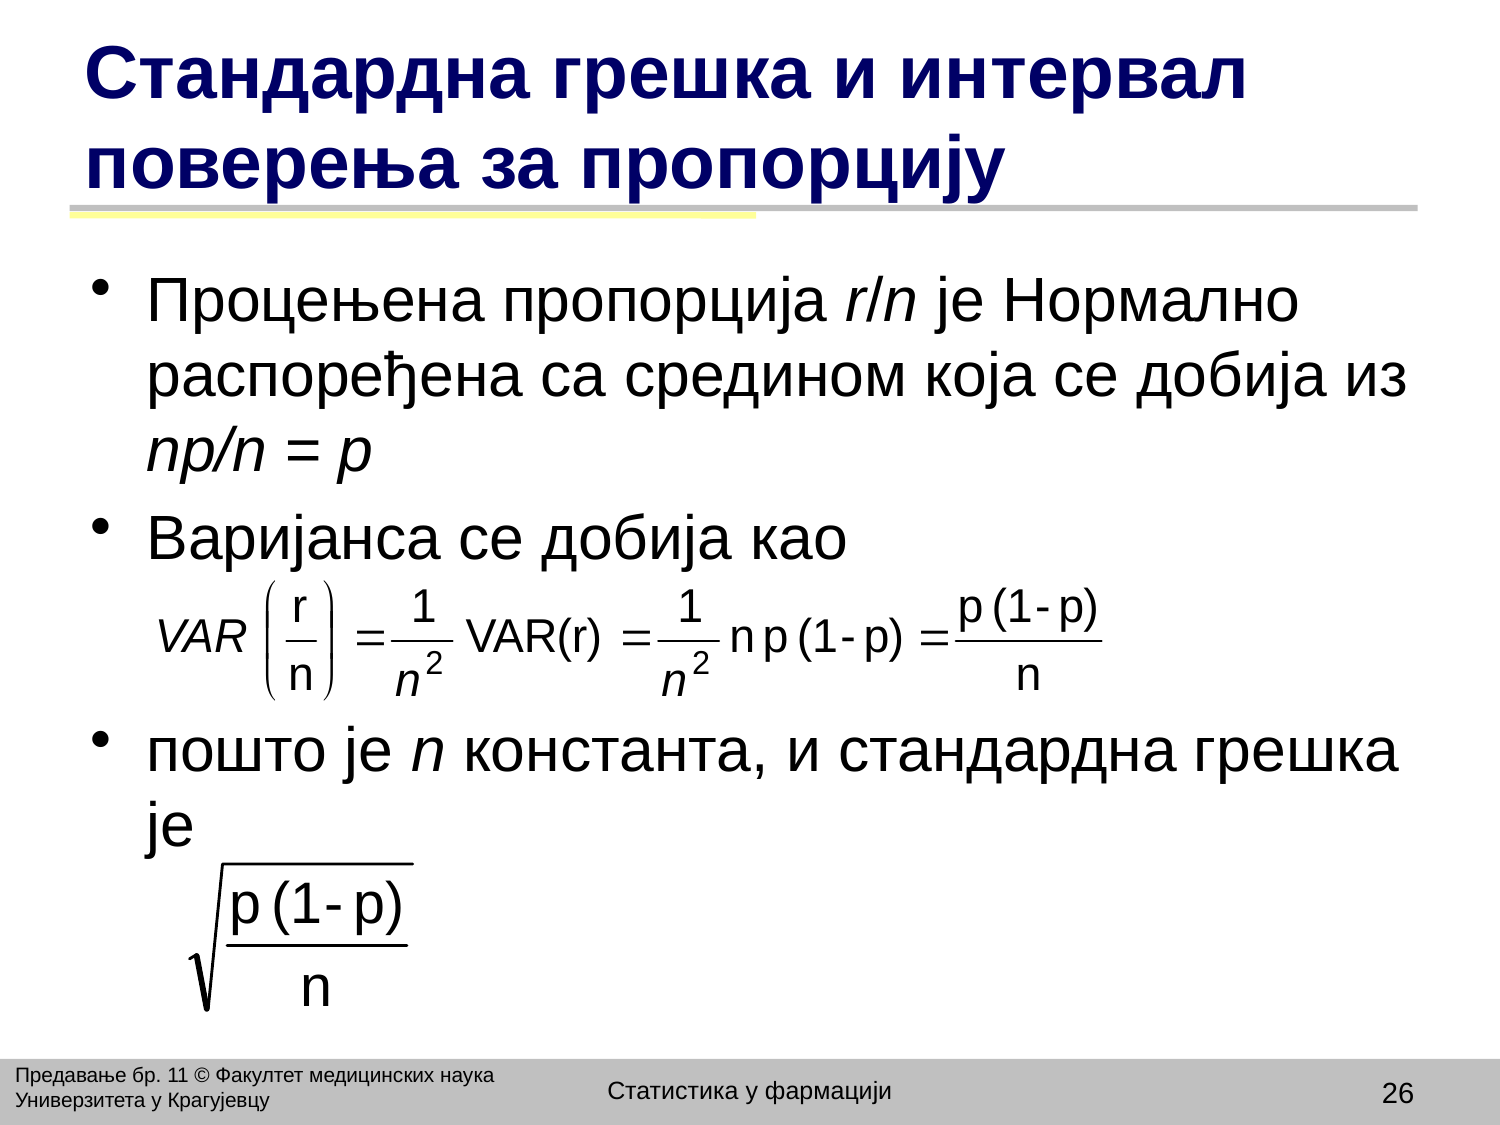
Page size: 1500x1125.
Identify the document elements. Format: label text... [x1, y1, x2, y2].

footer Статистика у фармацији [512, 1066, 988, 1125]
slide_number Предавање бр. 11 © Факултет медицинских наука Универзитета у Крагујевцу [0, 1053, 622, 1108]
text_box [151, 567, 1116, 715]
slide_number 26 [1079, 1066, 1430, 1125]
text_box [176, 848, 430, 1025]
list Процењена пропорција r/n је Нормално распоређена са средином која се добија из np/n = p Варијанса се добија као пошто је n константа, и стандардна грешка је [74, 246, 1426, 529]
list Процењена пропорција r/n је Нормално распоређена са средином која се добија из np/n = p Варијанса се добија као пошто је n константа, и стандардна грешка је [74, 531, 1426, 1023]
title Стандардна грешка и интервал поверења за пропорцију [69, 19, 1426, 208]
